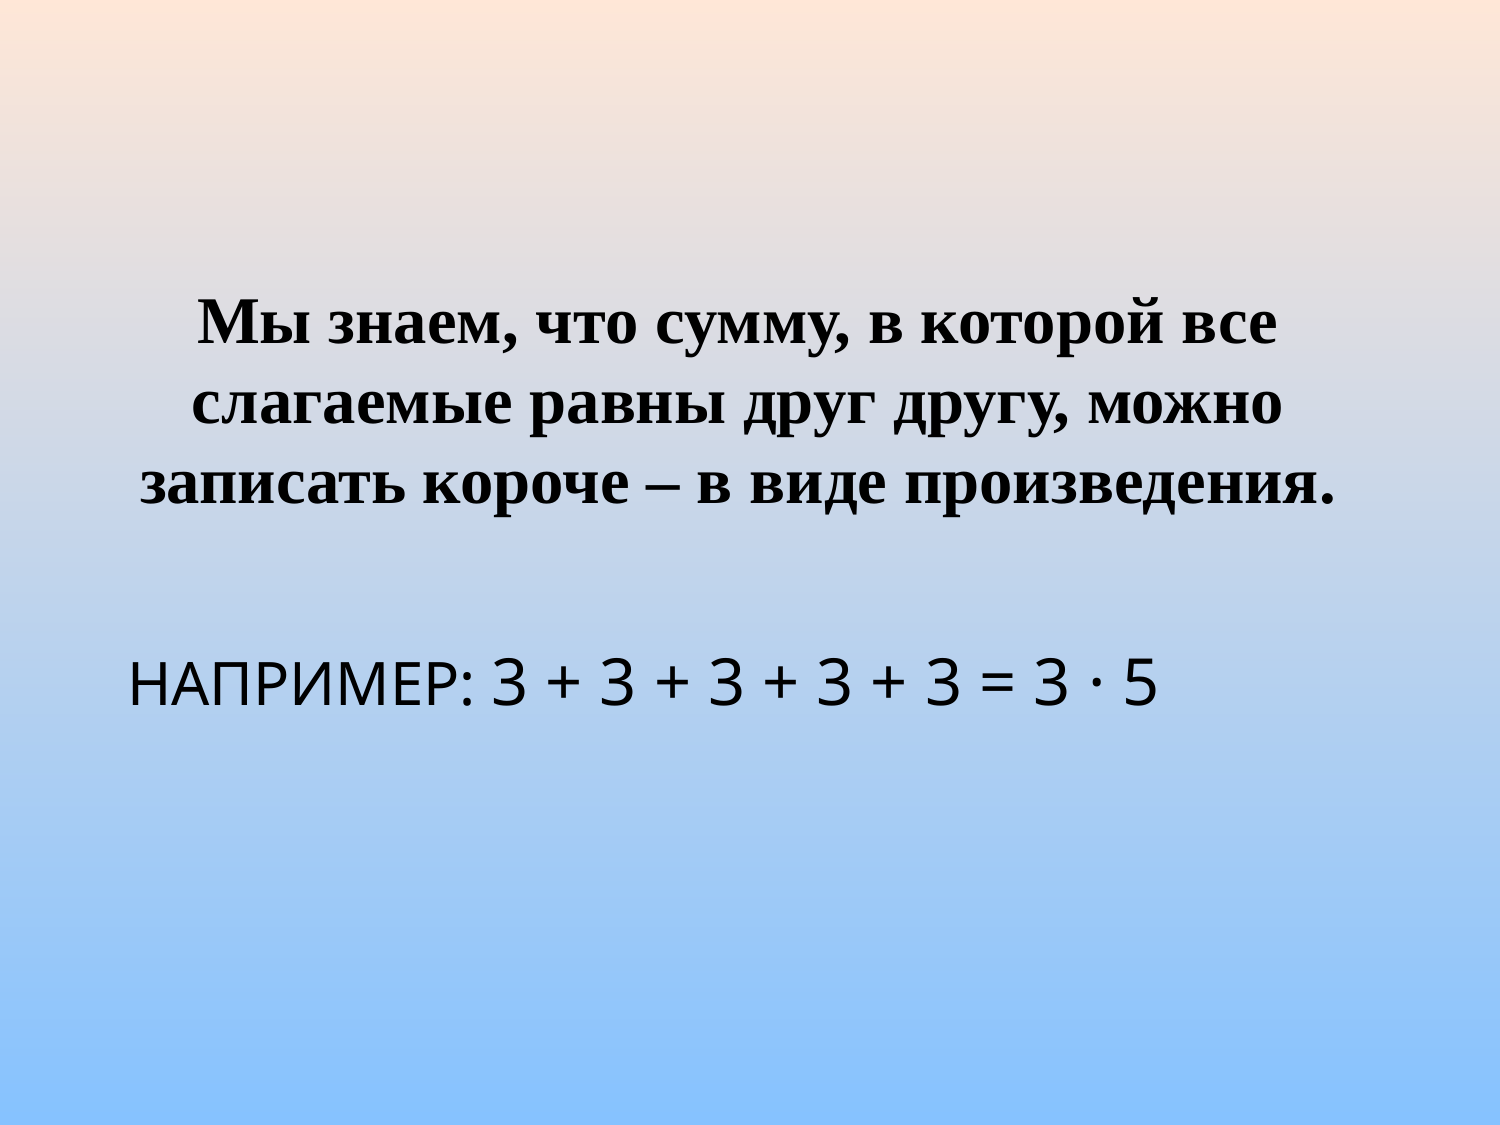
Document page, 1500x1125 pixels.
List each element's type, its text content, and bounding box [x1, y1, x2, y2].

title Мы знаем, что сумму, в которой все слагаемые равны друг другу, можно записать короче – в виде произведения. [88, 302, 1389, 491]
list НАПРИМЕР: 3 + 3 + 3 + 3 + 3 = 3 · 5 [112, 633, 1471, 727]
